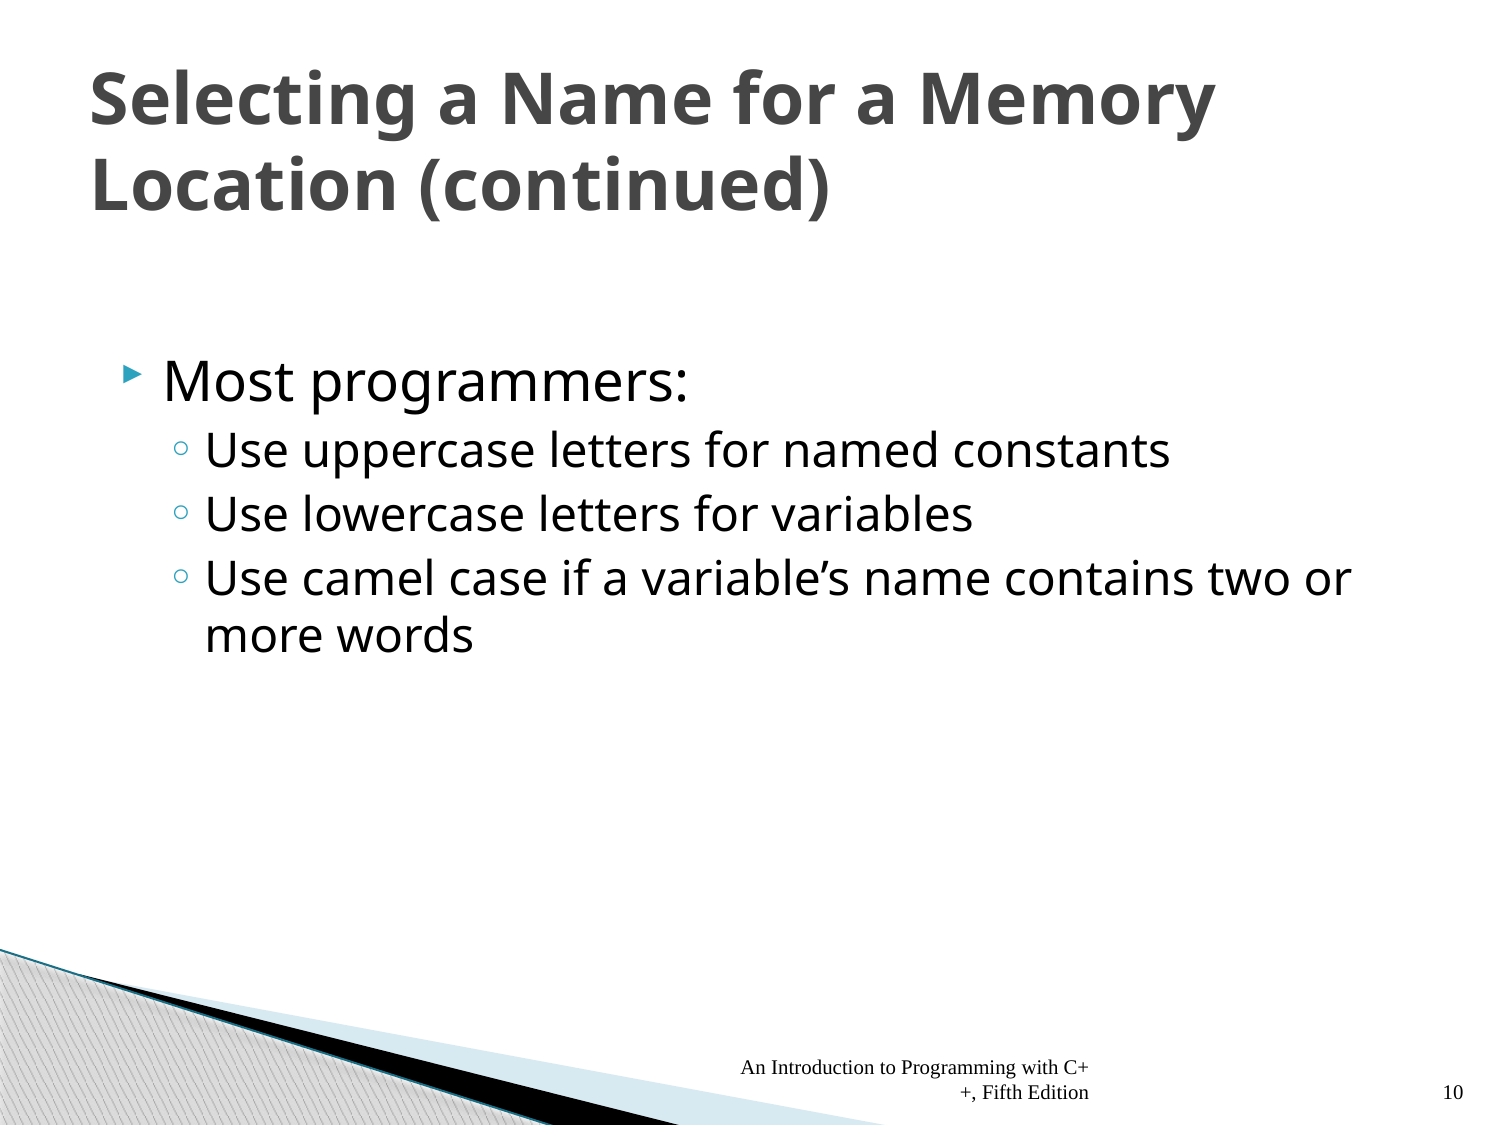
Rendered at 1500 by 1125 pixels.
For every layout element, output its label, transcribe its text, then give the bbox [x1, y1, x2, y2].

list Most programmers: Use uppercase letters for named constants Use lowercase letters for variables Use camel case if a variable’s name contains two or more words [87, 337, 1413, 975]
slide_number 10 [1418, 1051, 1479, 1112]
title Selecting a Name for a Memory Location (continued) [75, 45, 1425, 233]
footer An Introduction to Programming with C++, Fifth Edition [718, 1051, 1105, 1112]
